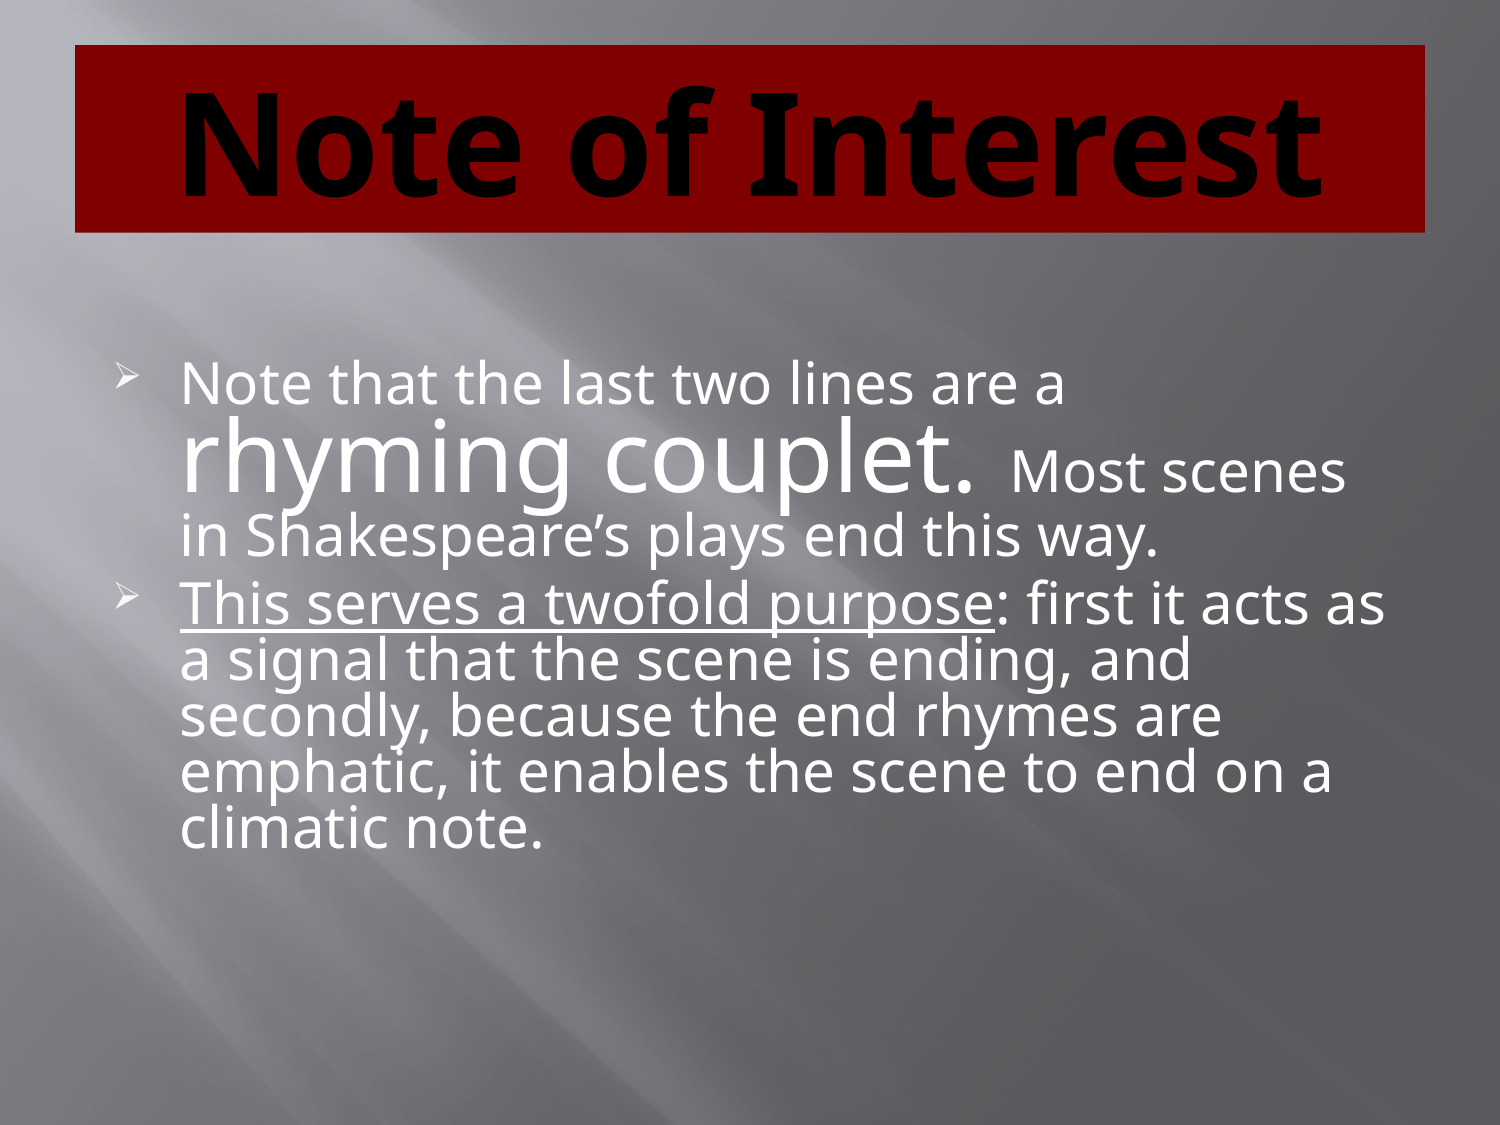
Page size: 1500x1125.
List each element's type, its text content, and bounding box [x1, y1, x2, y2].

list Note that the last two lines are a rhyming couplet. Most scenes in Shakespeare’s plays end this way. This serves a twofold purpose: first it acts as a signal that the scene is ending, and secondly, because the end rhymes are emphatic, it enables the scene to end on a climatic note. [75, 262, 1425, 1035]
title Note of Interest [75, 45, 1425, 233]
